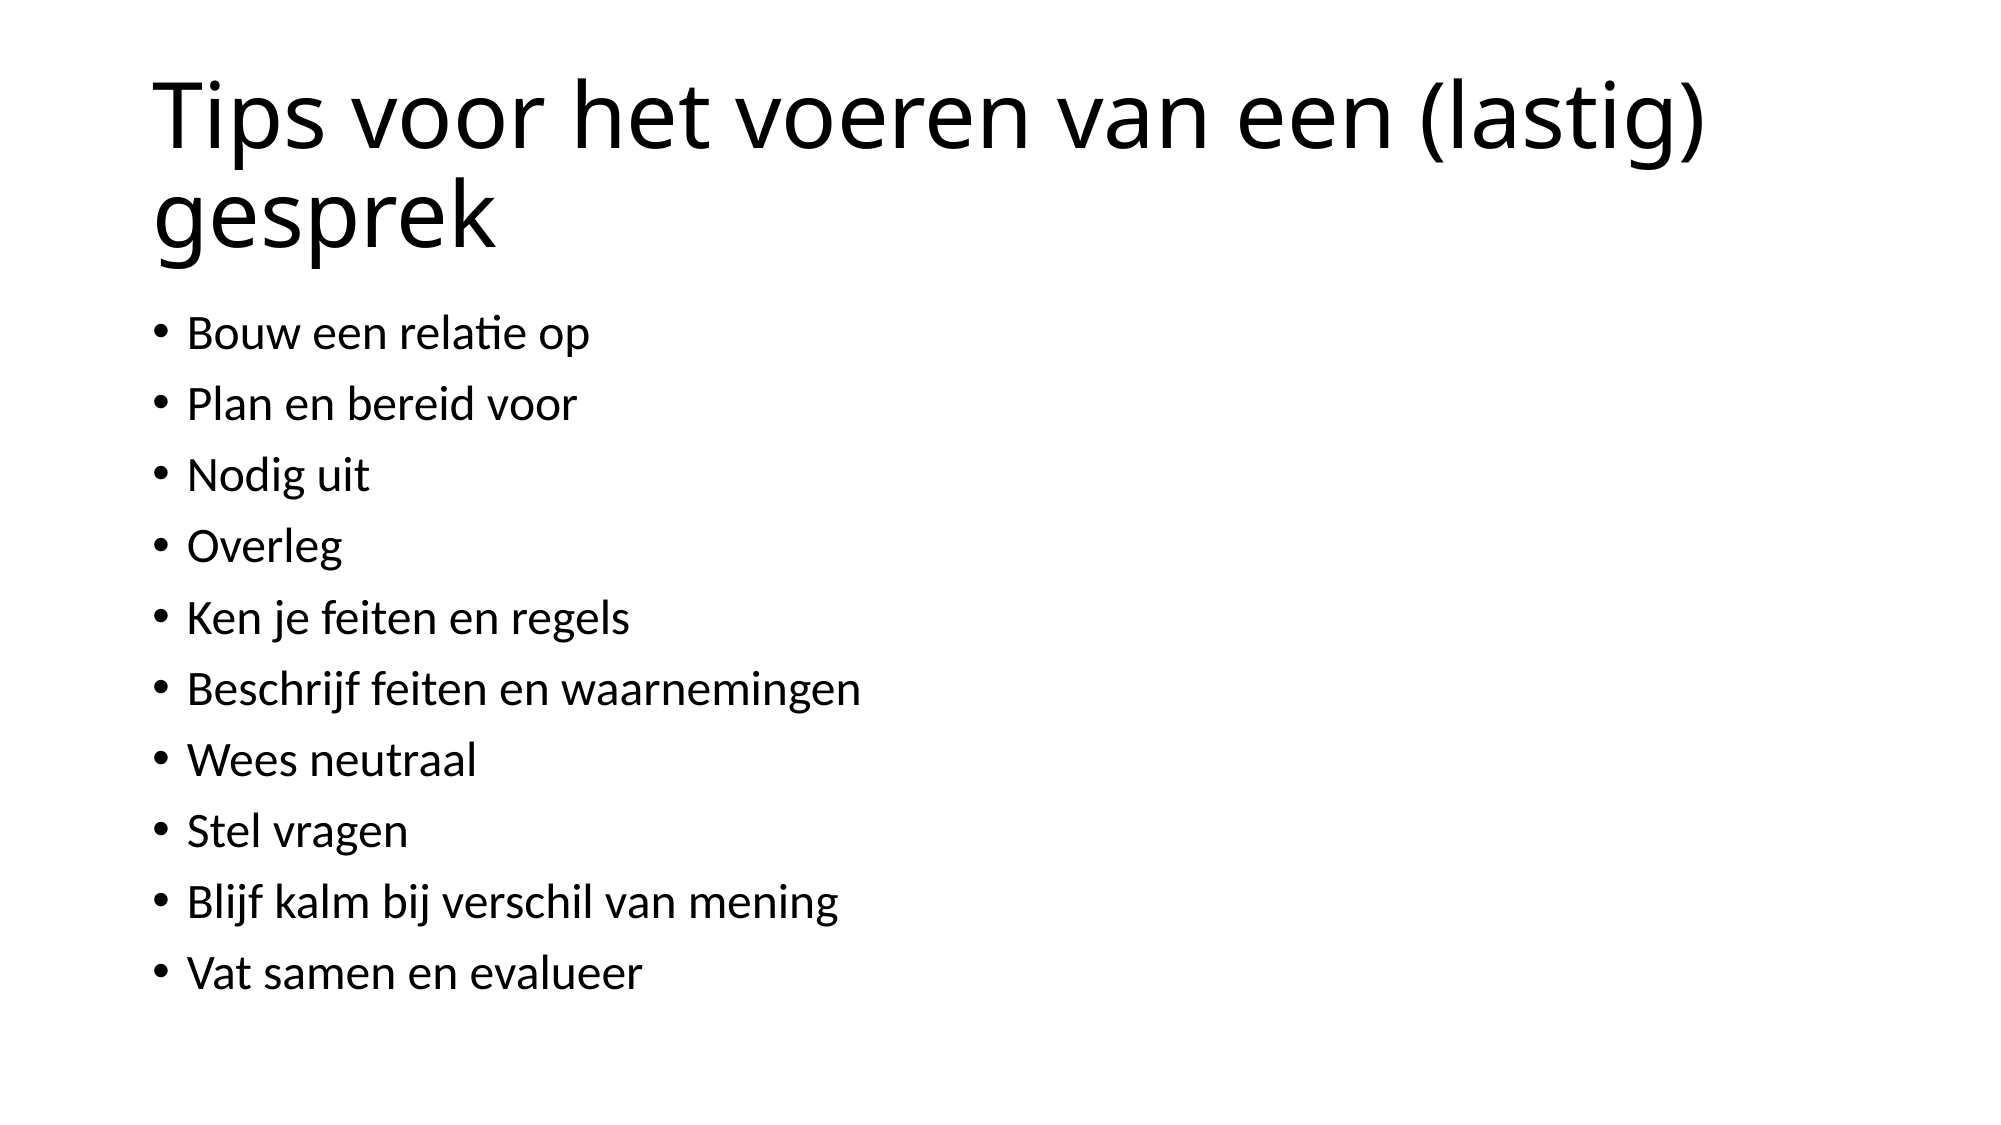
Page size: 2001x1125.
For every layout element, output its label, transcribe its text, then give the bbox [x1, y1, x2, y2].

title Tips voor het voeren van een (lastig) gesprek [137, 59, 1863, 278]
list Bouw een relatie op Plan en bereid voor Nodig uit Overleg Ken je feiten en regels Beschrijf feiten en waarnemingen Wees neutraal Stel vragen Blijf kalm bij verschil van mening Vat samen en evalueer [137, 299, 1863, 1014]
